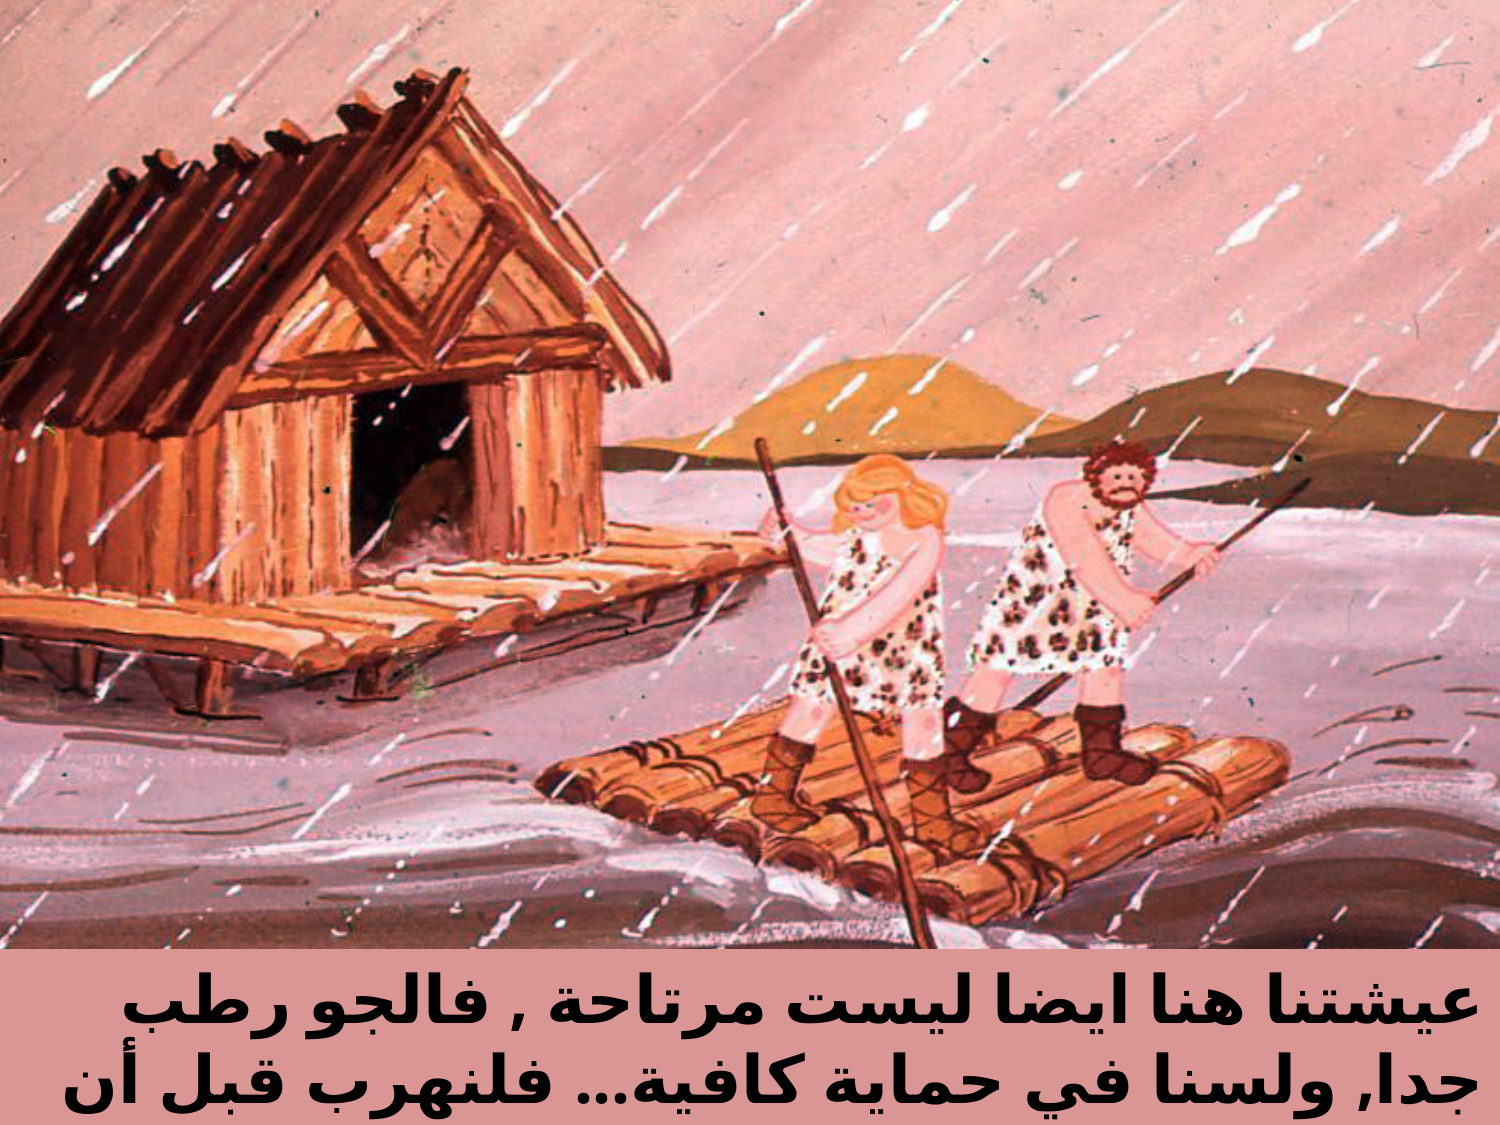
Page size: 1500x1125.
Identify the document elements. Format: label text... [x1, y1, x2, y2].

picture [0, 0, 1500, 950]
text_box عيشتنا هنا ايضا ليست مرتاحة , فالجو رطب جدا, ولسنا في حماية كافية... فلنهرب قبل أن يسحبنا الماء معه. [0, 956, 1500, 1125]
